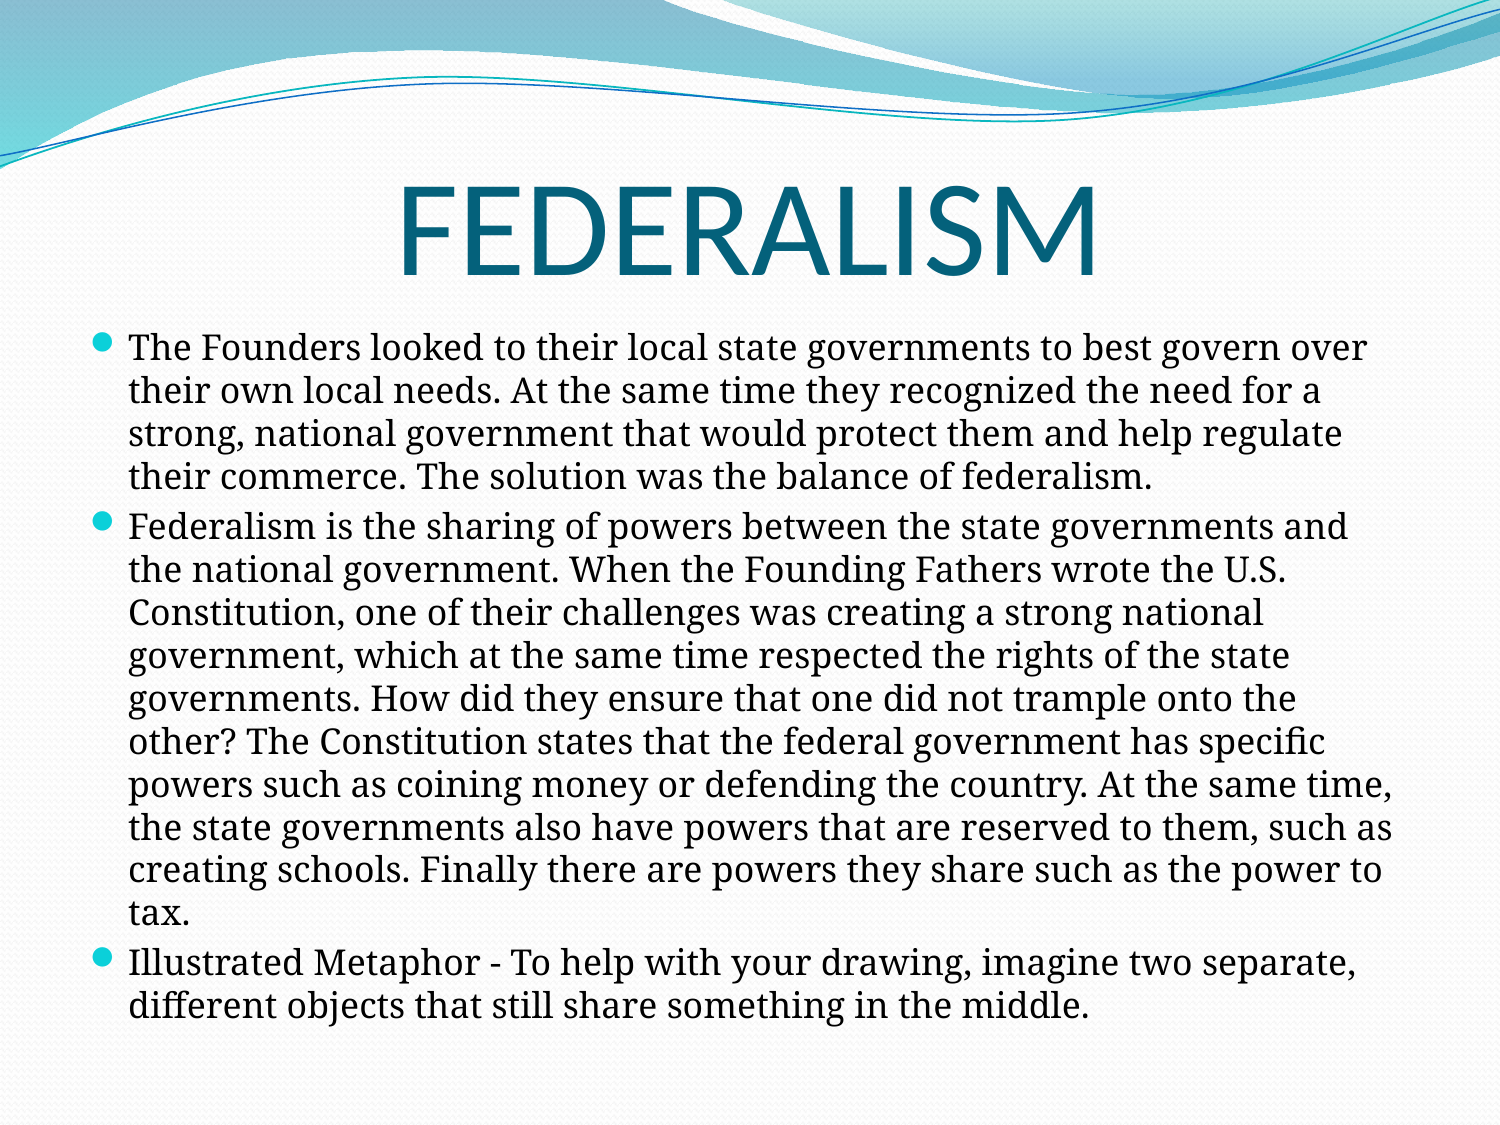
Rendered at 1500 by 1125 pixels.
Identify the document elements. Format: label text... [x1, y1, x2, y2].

title FEDERALISM [75, 115, 1425, 303]
list The Founders looked to their local state governments to best govern over their own local needs. At the same time they recognized the need for a strong, national government that would protect them and help regulate their commerce. The solution was the balance of federalism. Federalism is the sharing of powers between the state governments and the national government. When the Founding Fathers wrote the U.S. Constitution, one of their challenges was creating a strong national government, which at the same time respected the rights of the state governments. How did they ensure that one did not trample onto the other? The Constitution states that the federal government has specific powers such as coining money or defending the country. At the same time, the state governments also have powers that are reserved to them, such as creating schools. Finally there are powers they share such as the power to tax. Illustrated Metaphor - To help with your drawing, imagine two separate, different objects that still share something in the middle. [75, 317, 1425, 1038]
